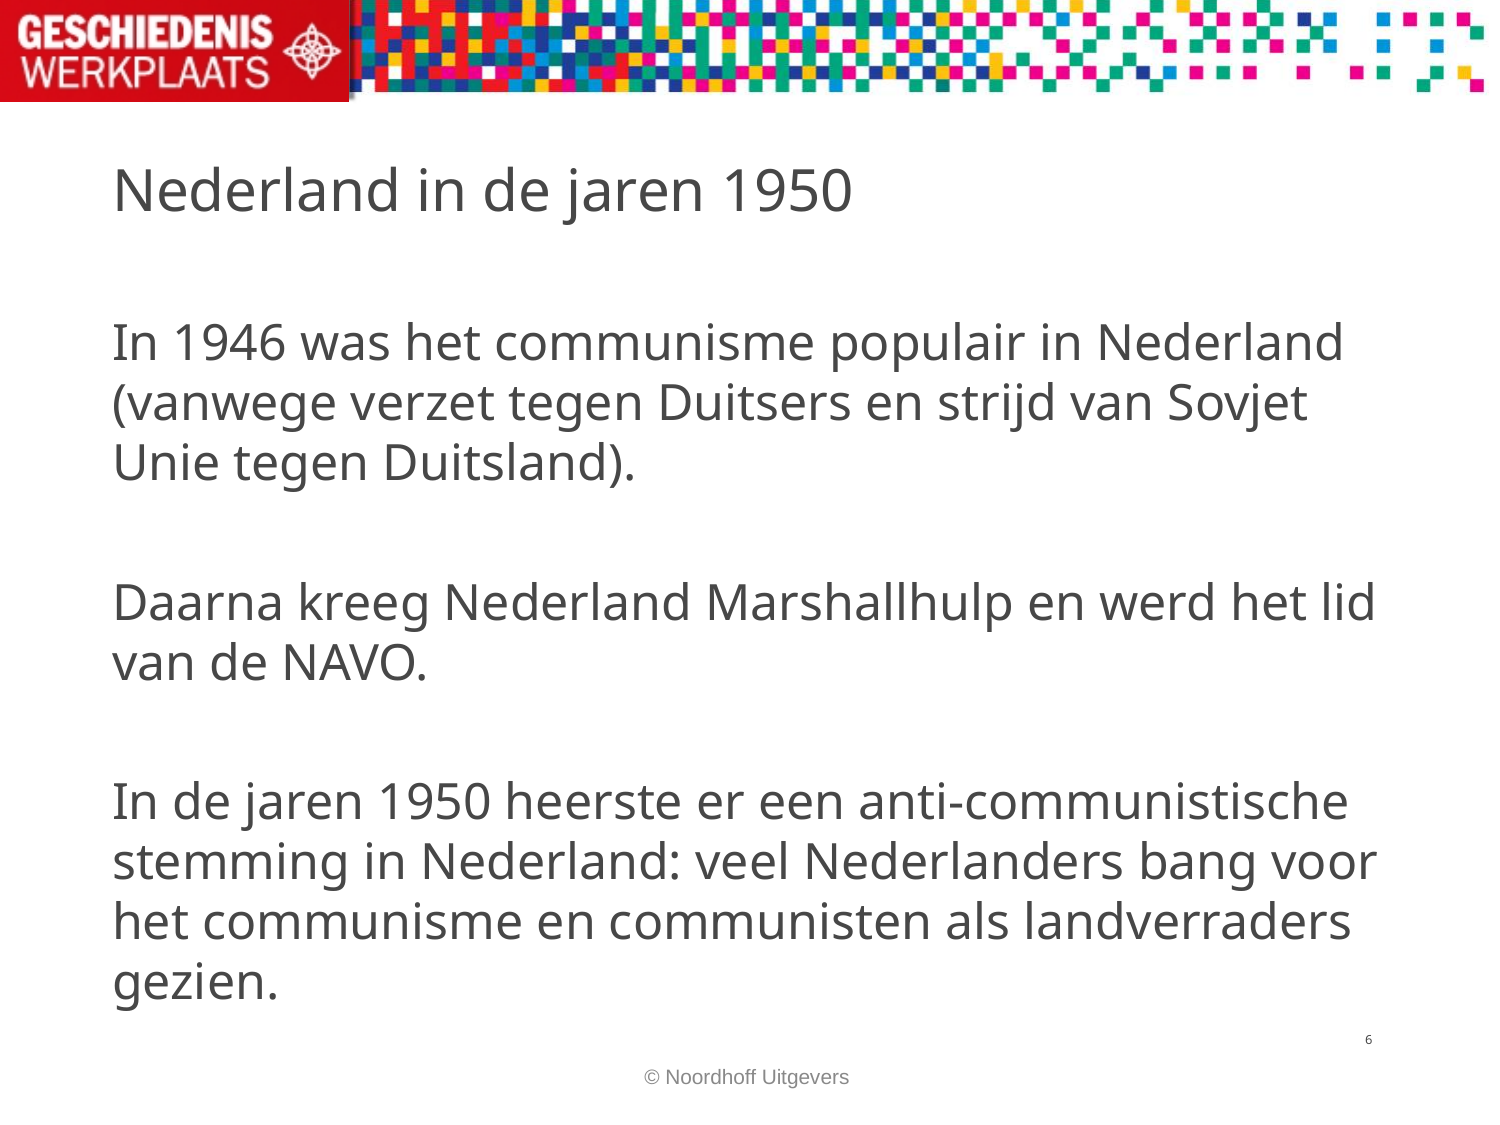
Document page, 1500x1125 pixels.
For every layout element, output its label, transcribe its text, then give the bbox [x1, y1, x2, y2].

text_box © Noordhoff Uitgevers [512, 1045, 988, 1106]
title Nederland in de jaren 1950 [112, 145, 1401, 256]
list In 1946 was het communisme populair in Nederland (vanwege verzet tegen Duitsers en strijd van Sovjet Unie tegen Duitsland). Daarna kreeg Nederland Marshallhulp en werd het lid van de NAVO. In de jaren 1950 heerste er een anti-communistische stemming in Nederland: veel Nederlanders bang voor het communisme en communisten als landverraders gezien. [112, 302, 1409, 1024]
slide_number 6 [1325, 1025, 1388, 1063]
picture [0, 0, 1500, 1125]
